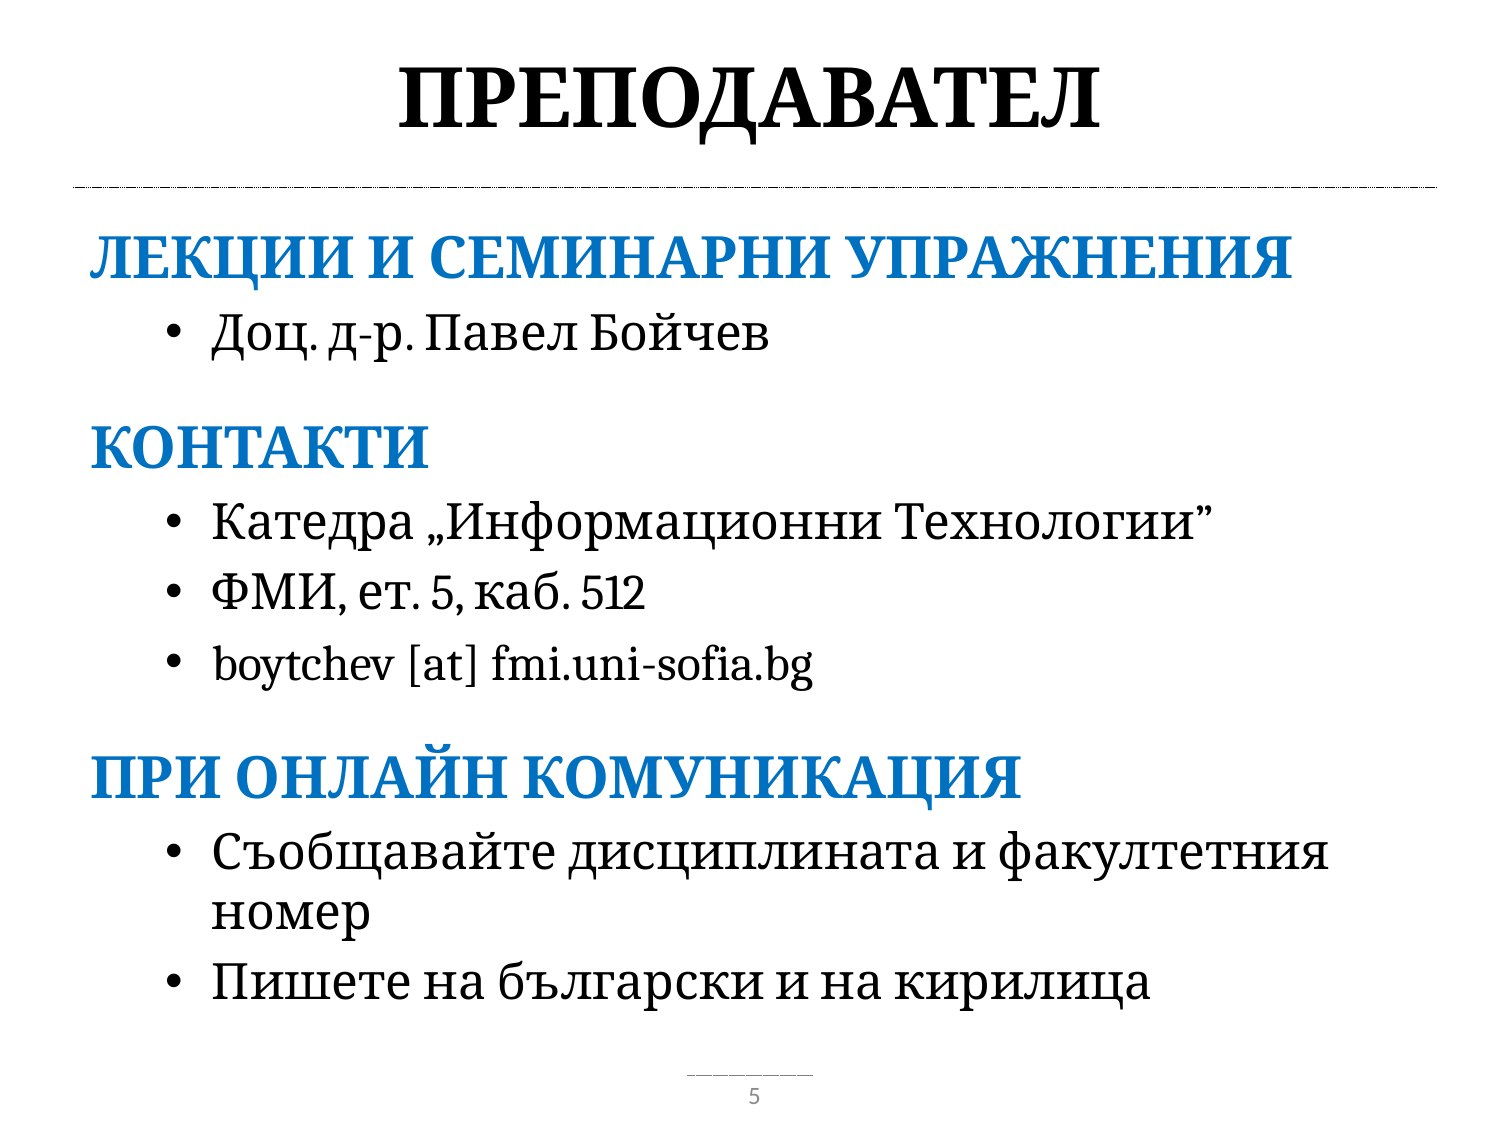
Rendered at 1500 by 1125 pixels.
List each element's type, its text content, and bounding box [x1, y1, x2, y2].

title Преподавател [0, 0, 1500, 188]
list Лекции и семинарни упражнения Доц. д-р. Павел Бойчев Контакти Катедра „Информационни Технологии” ФМИ, ет. 5, каб. 512 boytchev [at] fmi.uni-sofia.bg При онлайн комуникация Съобщавайте дисциплината и факултетния номер Пишете на български и на кирилица [75, 212, 1450, 1063]
slide_number 5 [579, 1065, 930, 1125]
